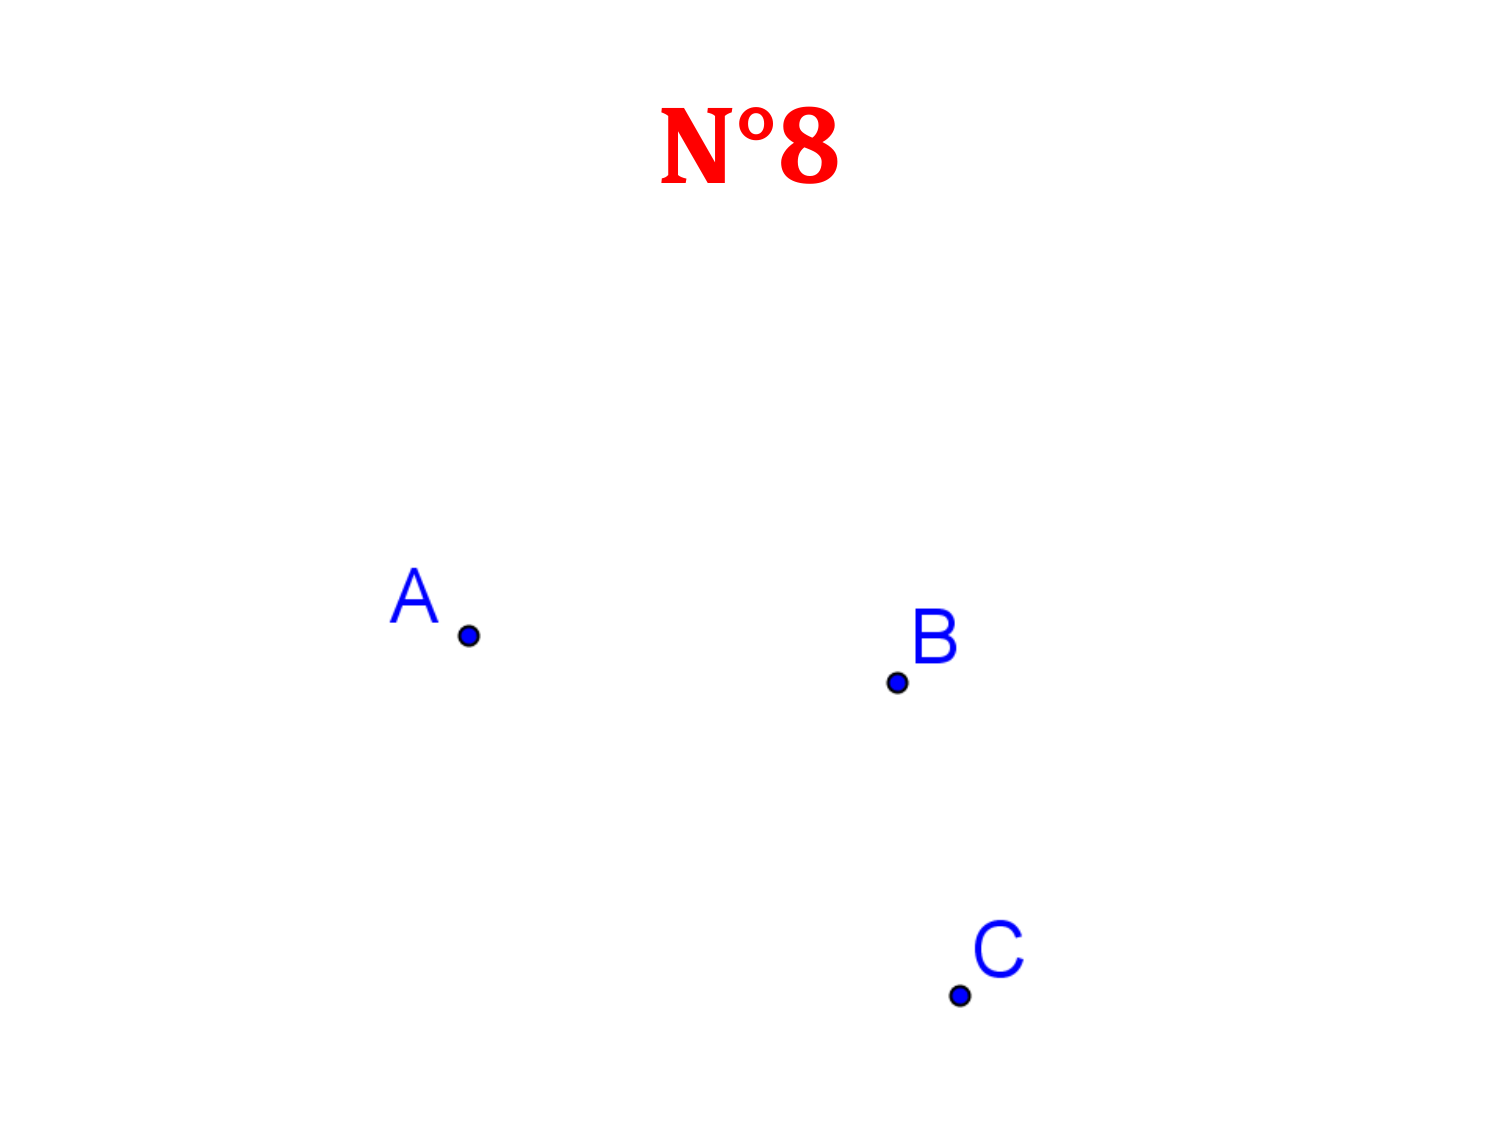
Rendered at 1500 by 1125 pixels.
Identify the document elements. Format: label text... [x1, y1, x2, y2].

text_box N°8 [0, 63, 1500, 214]
picture [240, 504, 1260, 1125]
